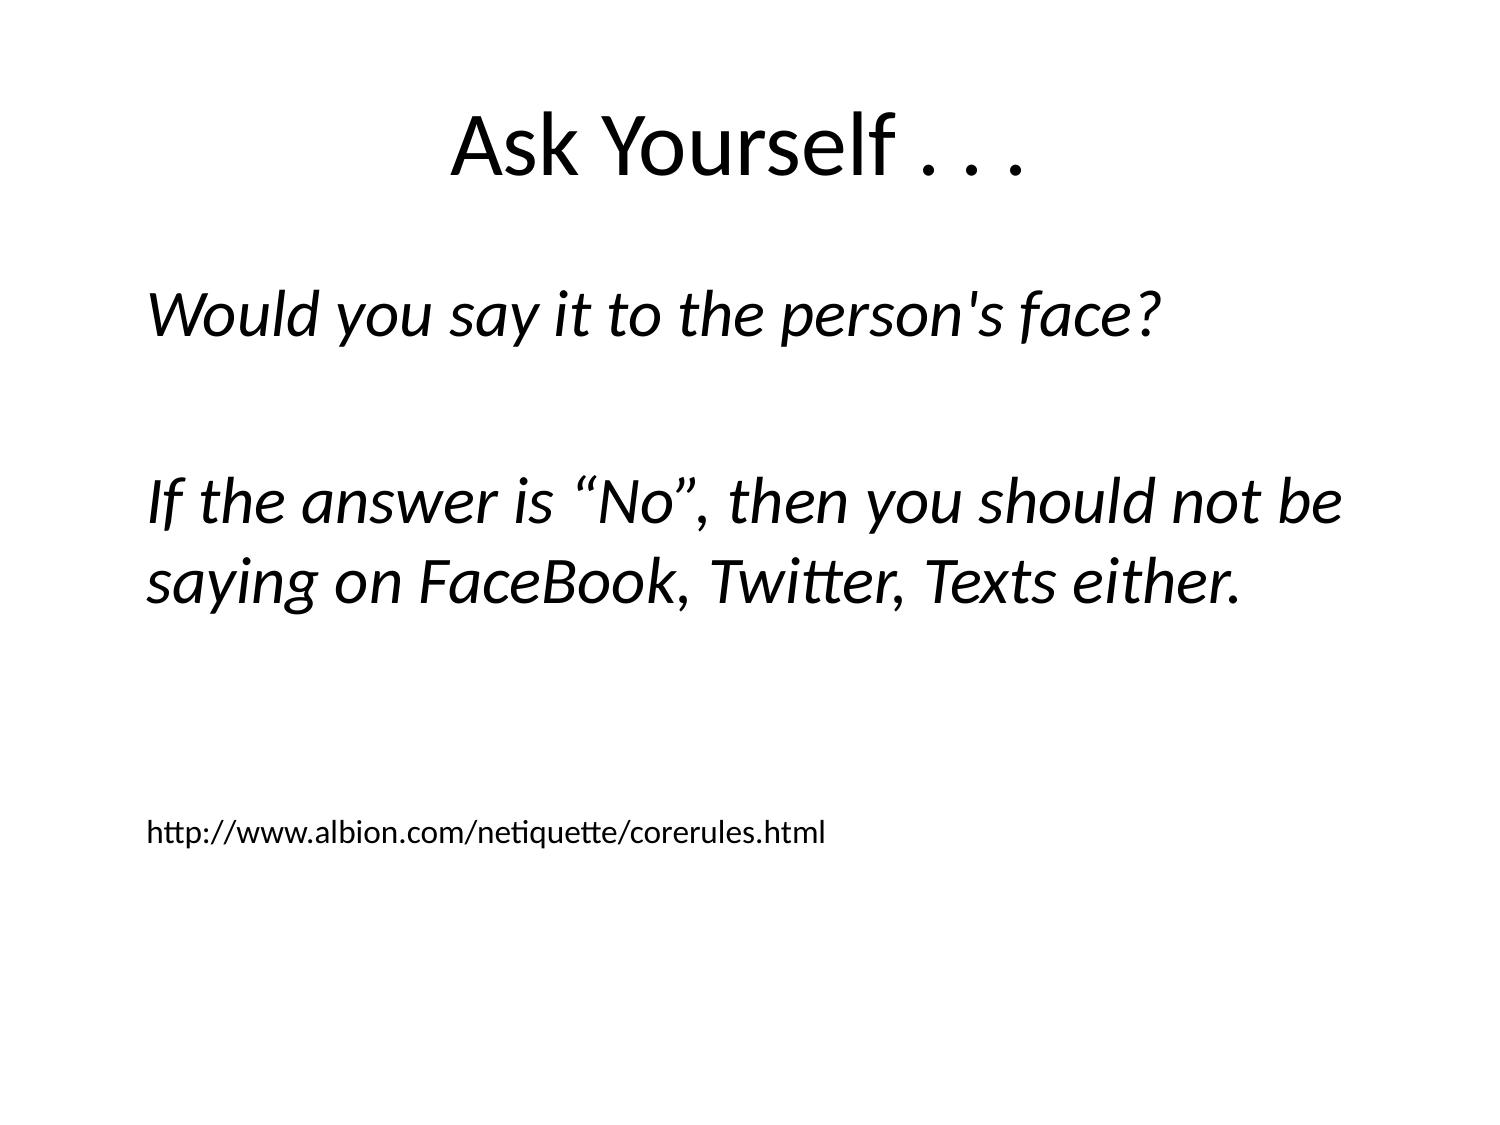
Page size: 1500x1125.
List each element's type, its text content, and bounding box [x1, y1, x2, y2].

title Ask Yourself . . . [75, 45, 1425, 233]
list Would you say it to the person's face? If the answer is “No”, then you should not be saying on FaceBook, Twitter, Texts either. http://www.albion.com/netiquette/corerules.html [75, 262, 1425, 1005]
